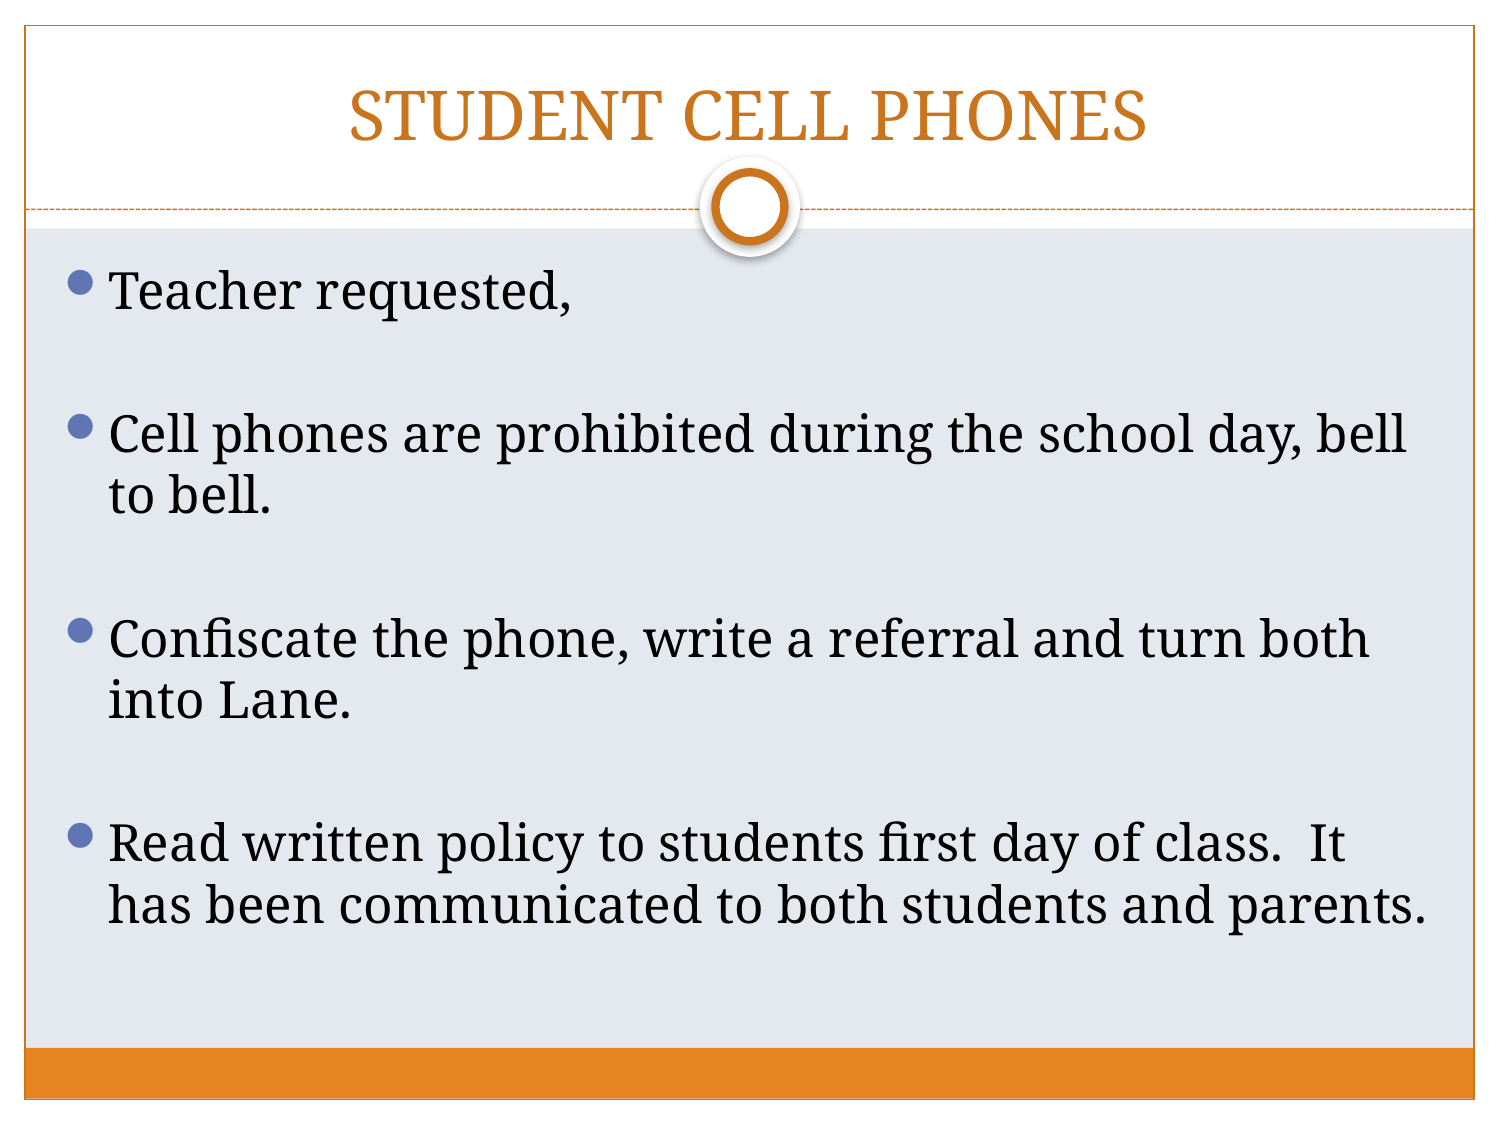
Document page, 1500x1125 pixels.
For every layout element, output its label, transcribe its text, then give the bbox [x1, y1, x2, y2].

list Teacher requested, Cell phones are prohibited during the school day, bell to bell. Confiscate the phone, write a referral and turn both into Lane. Read written policy to students first day of class. It has been communicated to both students and parents. [49, 250, 1445, 1001]
title STUDENT CELL PHONES [49, 37, 1450, 162]
